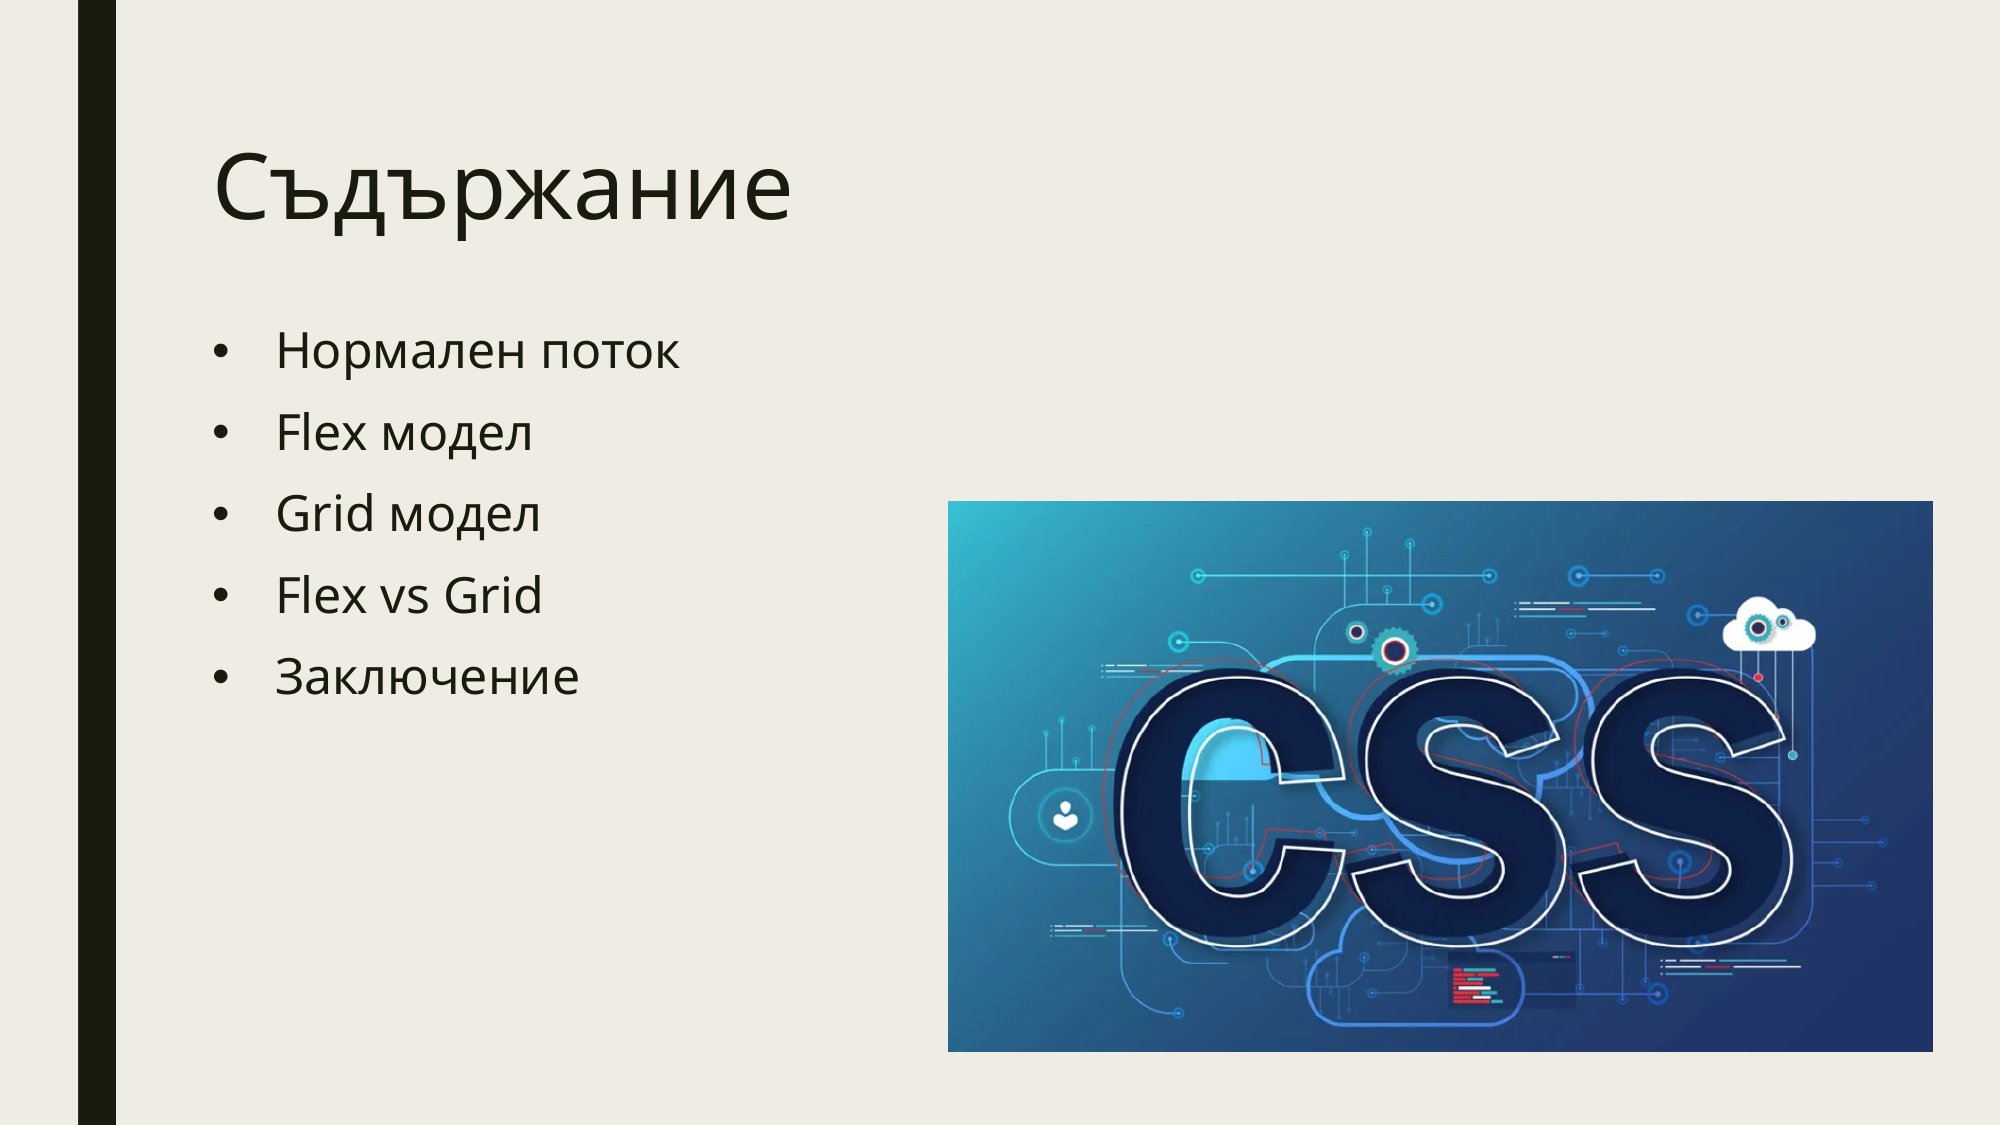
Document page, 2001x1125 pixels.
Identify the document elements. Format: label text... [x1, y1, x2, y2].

title Съдържание [197, 133, 1919, 378]
list Нормален поток Flex модел Grid модел Flex vs Grid Заключение [197, 316, 1030, 904]
picture [948, 501, 1933, 1052]
text_box [76, 0, 119, 1125]
